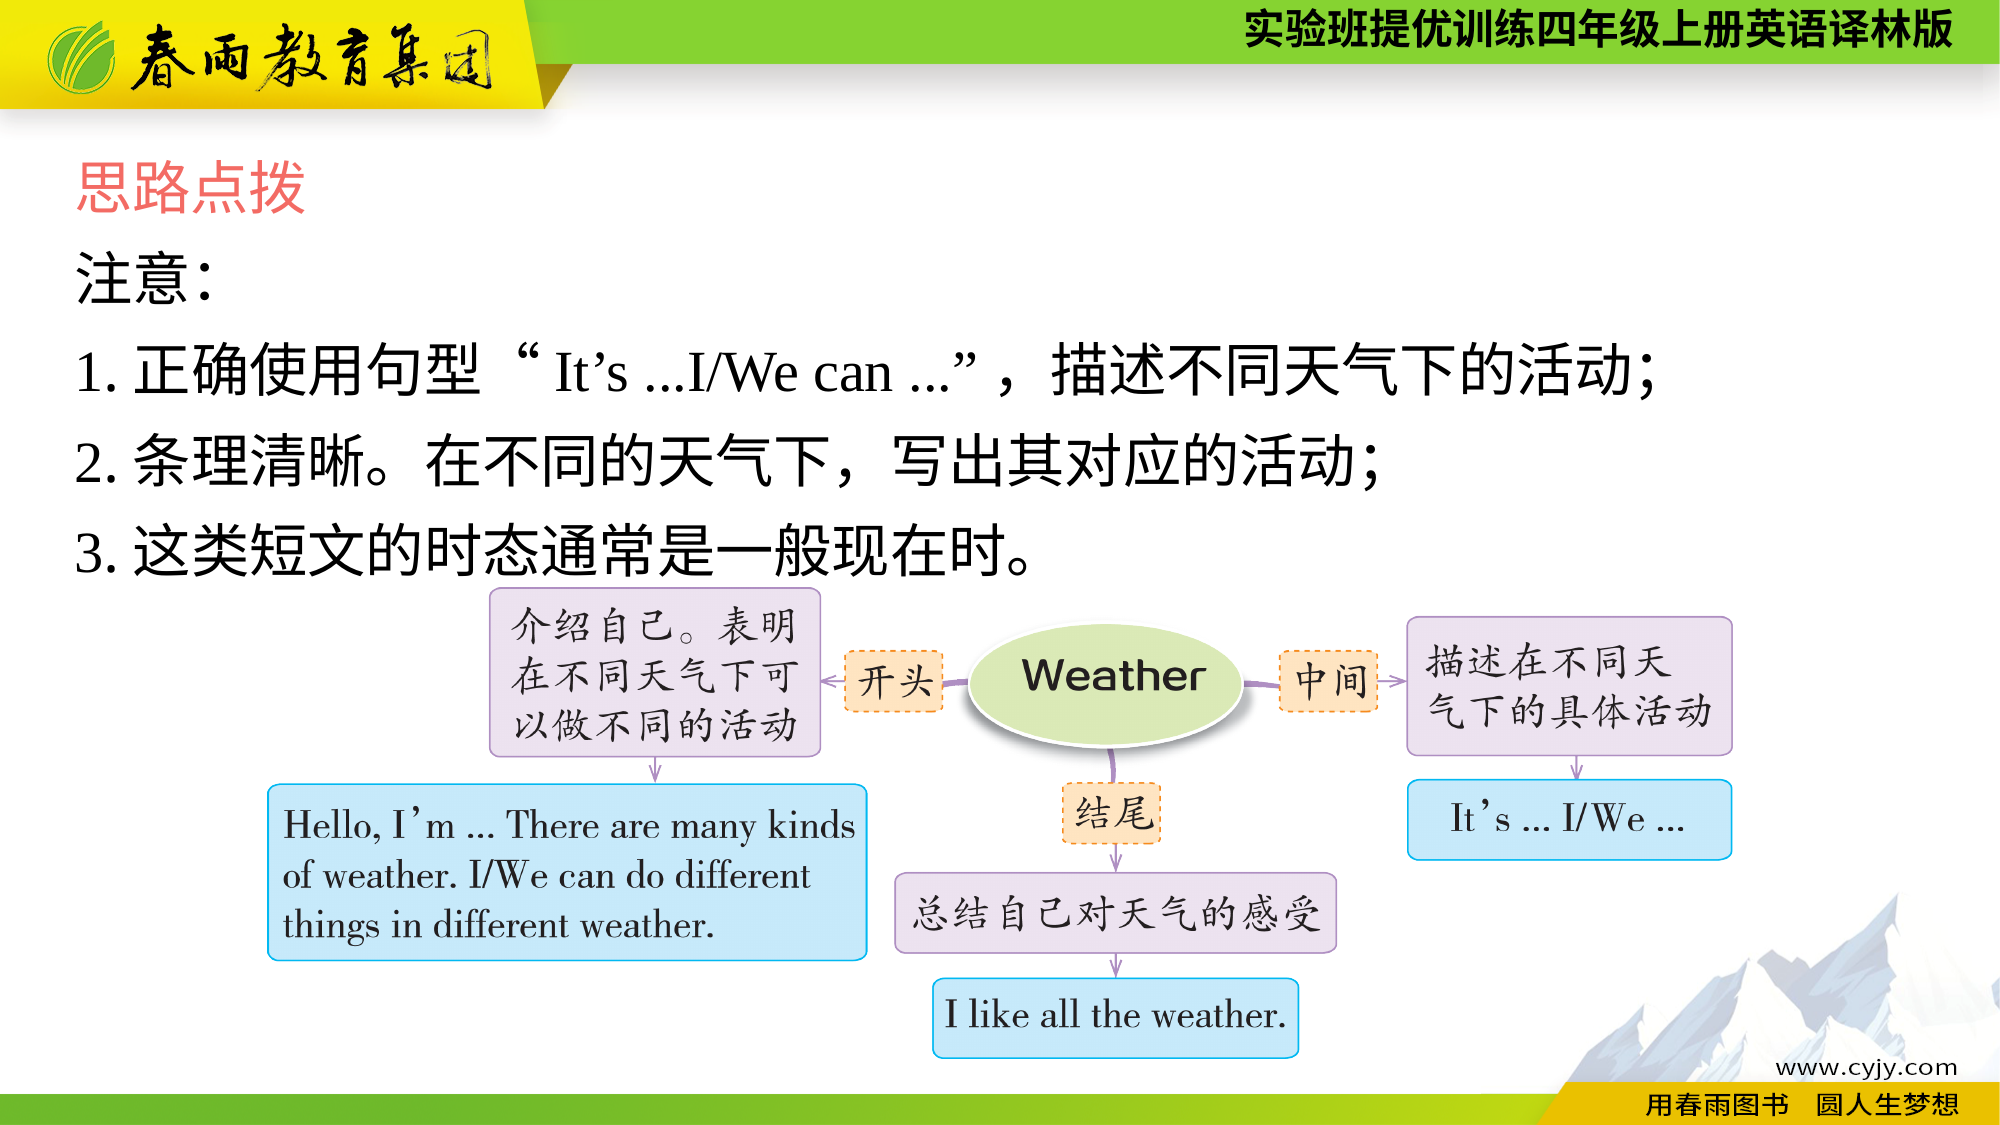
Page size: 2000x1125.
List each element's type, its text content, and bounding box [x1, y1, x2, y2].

list 思路点拨 注意： 1.正确使用句型“It’s ...I/We can ...”，描述不同天气下的活动； 2.条理清晰。在不同的天气下，写出其对应的活动； 3.这类短文的时态通常是一般现在时。 [59, 122, 1944, 588]
picture [0, 0, 2000, 1125]
